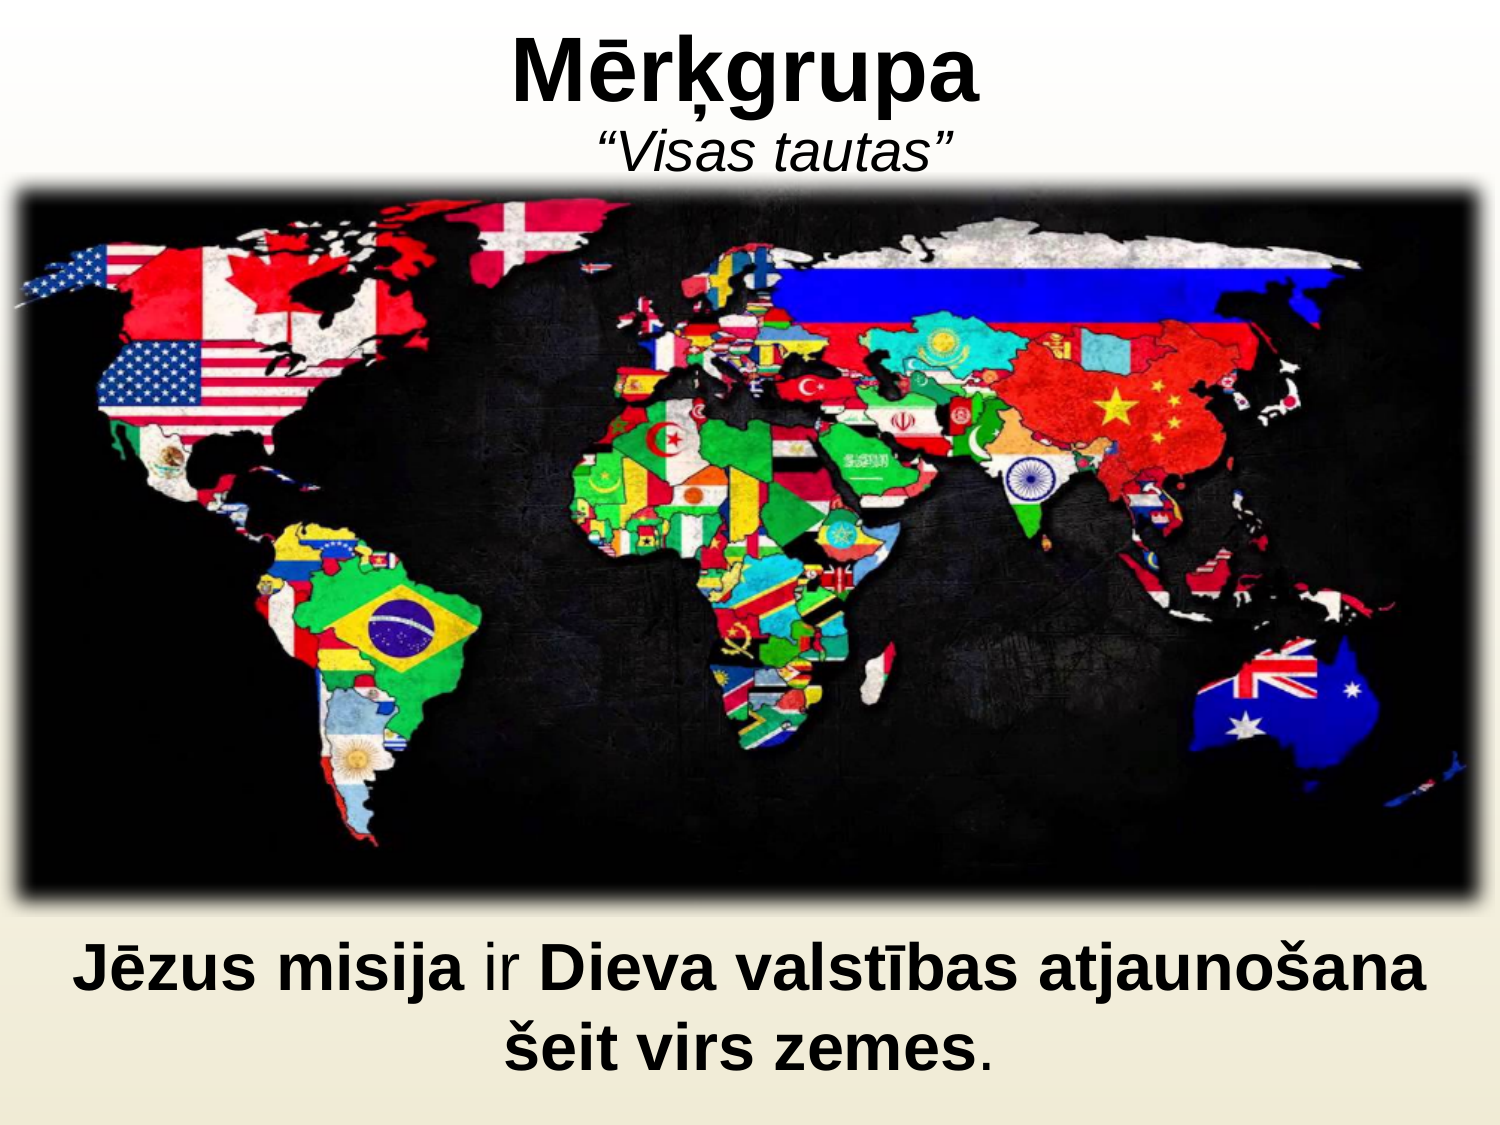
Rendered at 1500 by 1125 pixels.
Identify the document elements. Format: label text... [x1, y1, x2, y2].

text_box Jēzus misija ir Dieva valstības atjaunošana šeit virs zemes. [0, 916, 1500, 1092]
picture [0, 172, 1495, 918]
list “Visas tautas” [0, 105, 1500, 200]
title Mērķgrupa [70, 0, 1421, 105]
